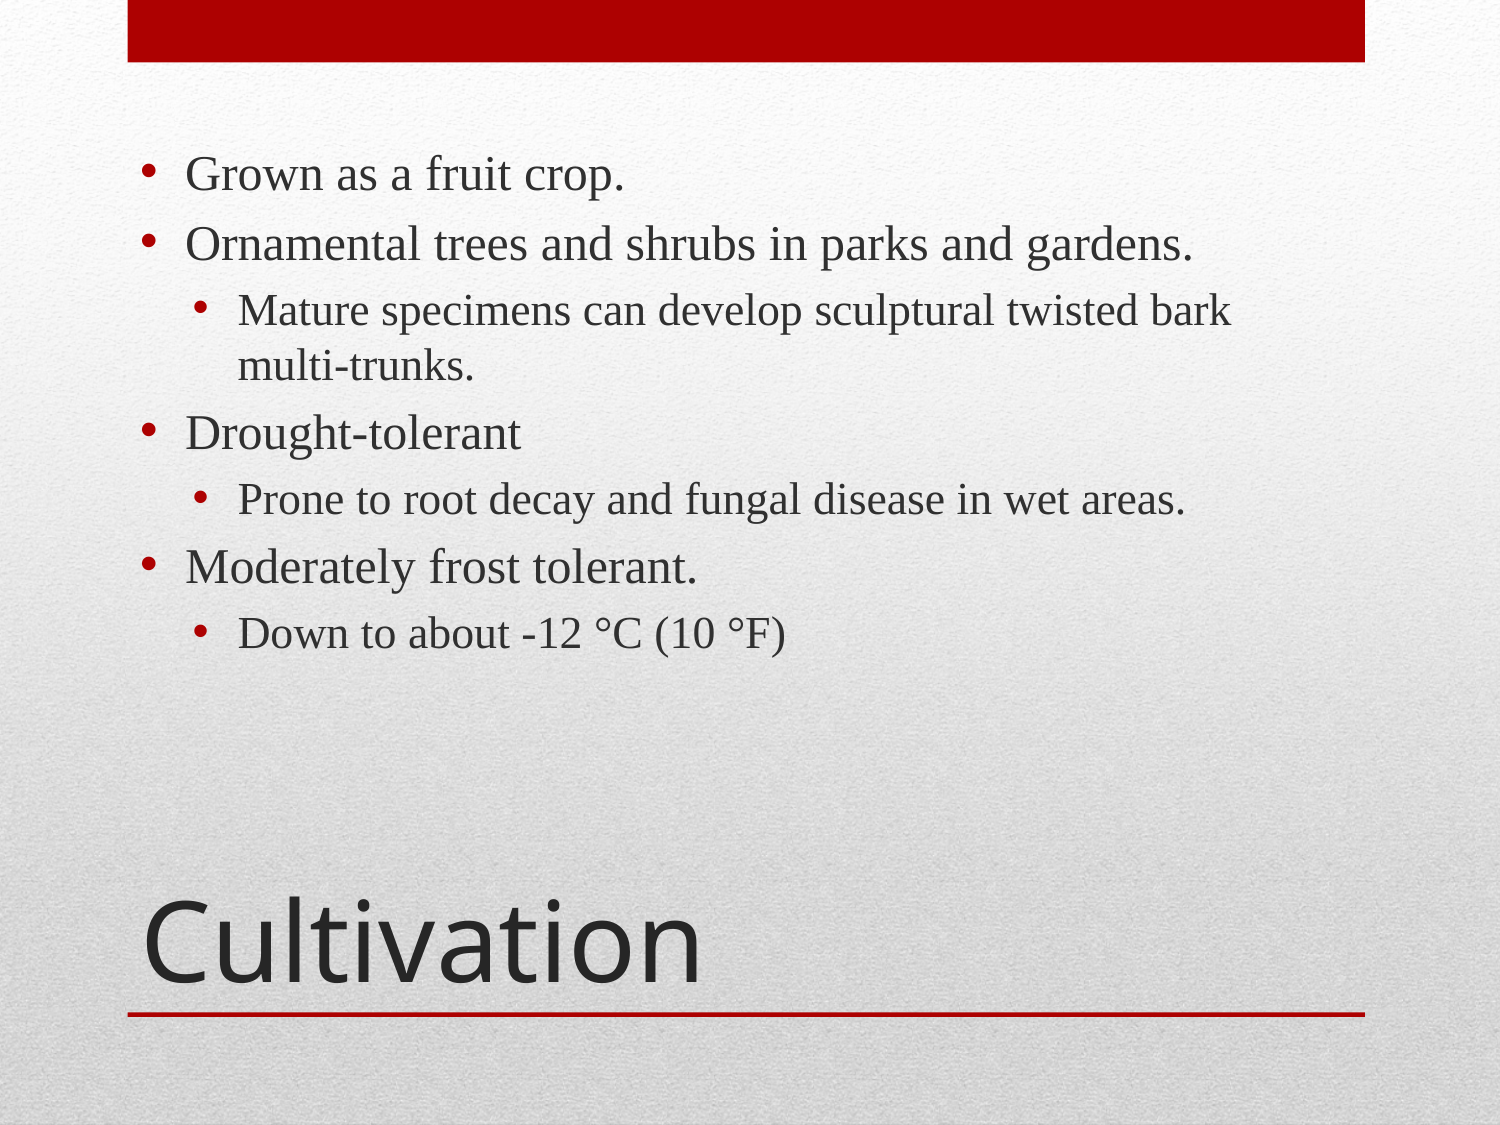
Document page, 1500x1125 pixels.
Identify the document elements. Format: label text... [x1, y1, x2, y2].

title Cultivation [125, 750, 1238, 1013]
list Grown as a fruit crop. Ornamental trees and shrubs in parks and gardens. Mature specimens can develop sculptural twisted bark multi-trunks. Drought-tolerant Prone to root decay and fungal disease in wet areas. Moderately frost tolerant. Down to about -12 °C (10 °F) [125, 112, 1363, 750]
